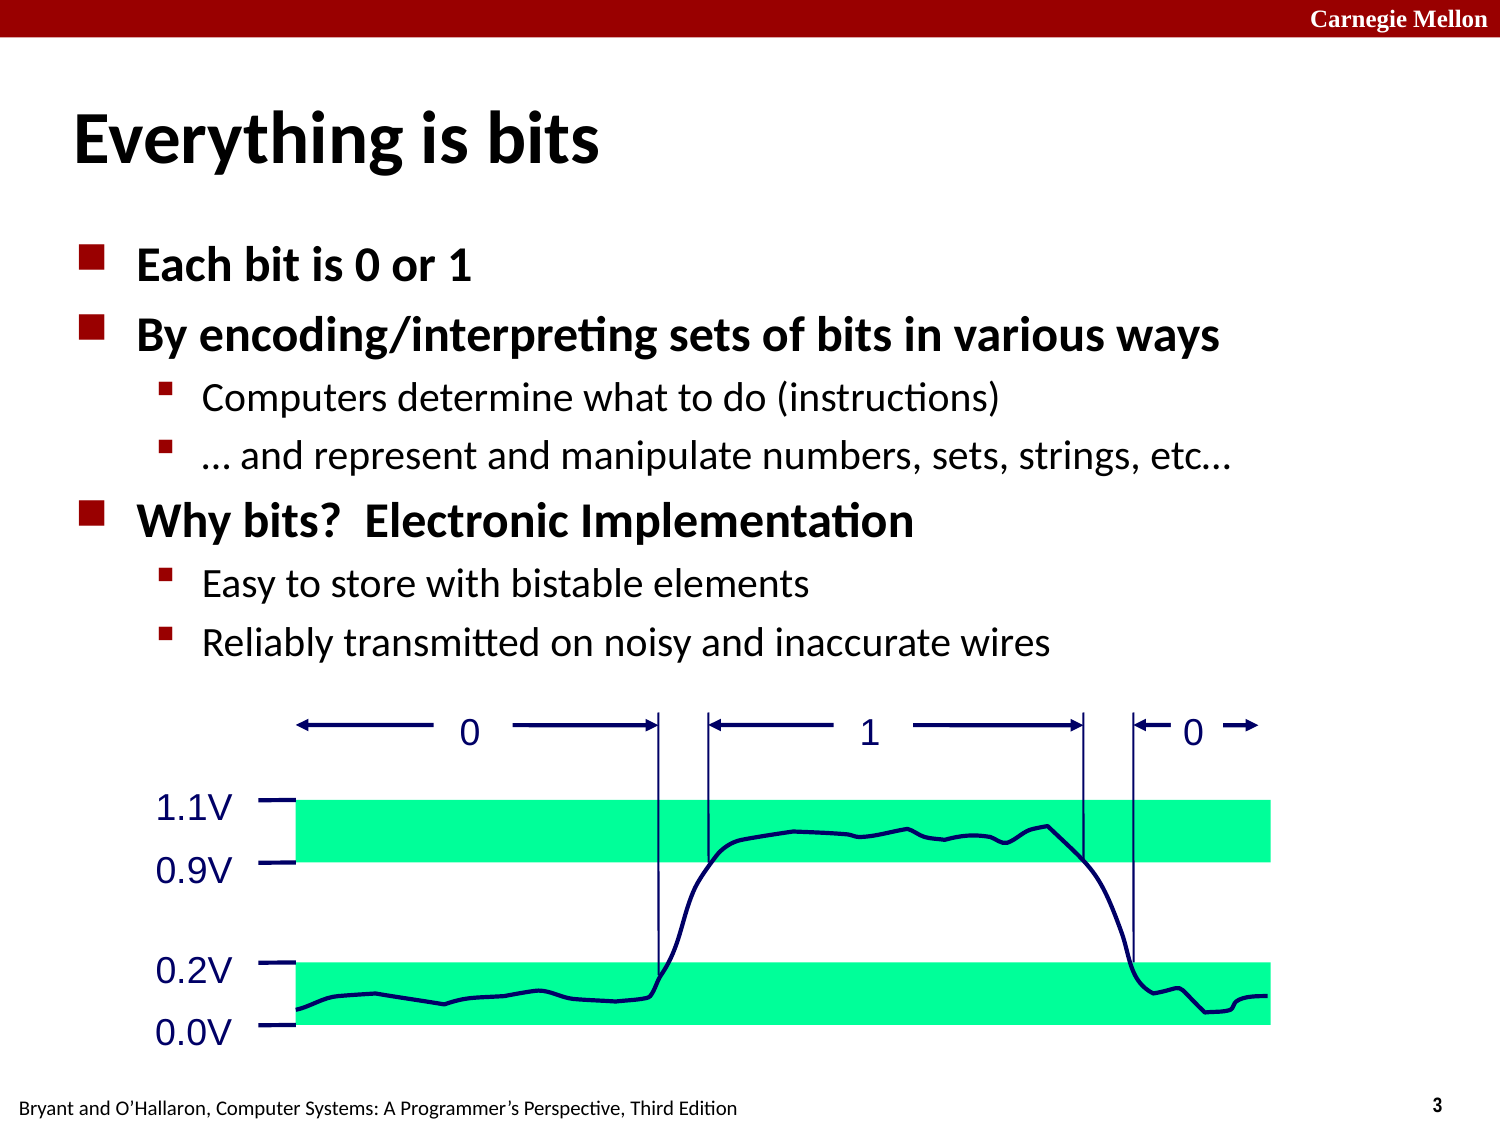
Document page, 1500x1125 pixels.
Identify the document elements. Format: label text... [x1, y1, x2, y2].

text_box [145, 699, 1271, 1063]
title Everything is bits [58, 71, 1305, 197]
list Each bit is 0 or 1 By encoding/interpreting sets of bits in various ways Computers determine what to do (instructions) … and represent and manipulate numbers, sets, strings, etc… Why bits? Electronic Implementation Easy to store with bistable elements Reliably transmitted on noisy and inaccurate wires [64, 223, 1361, 1040]
